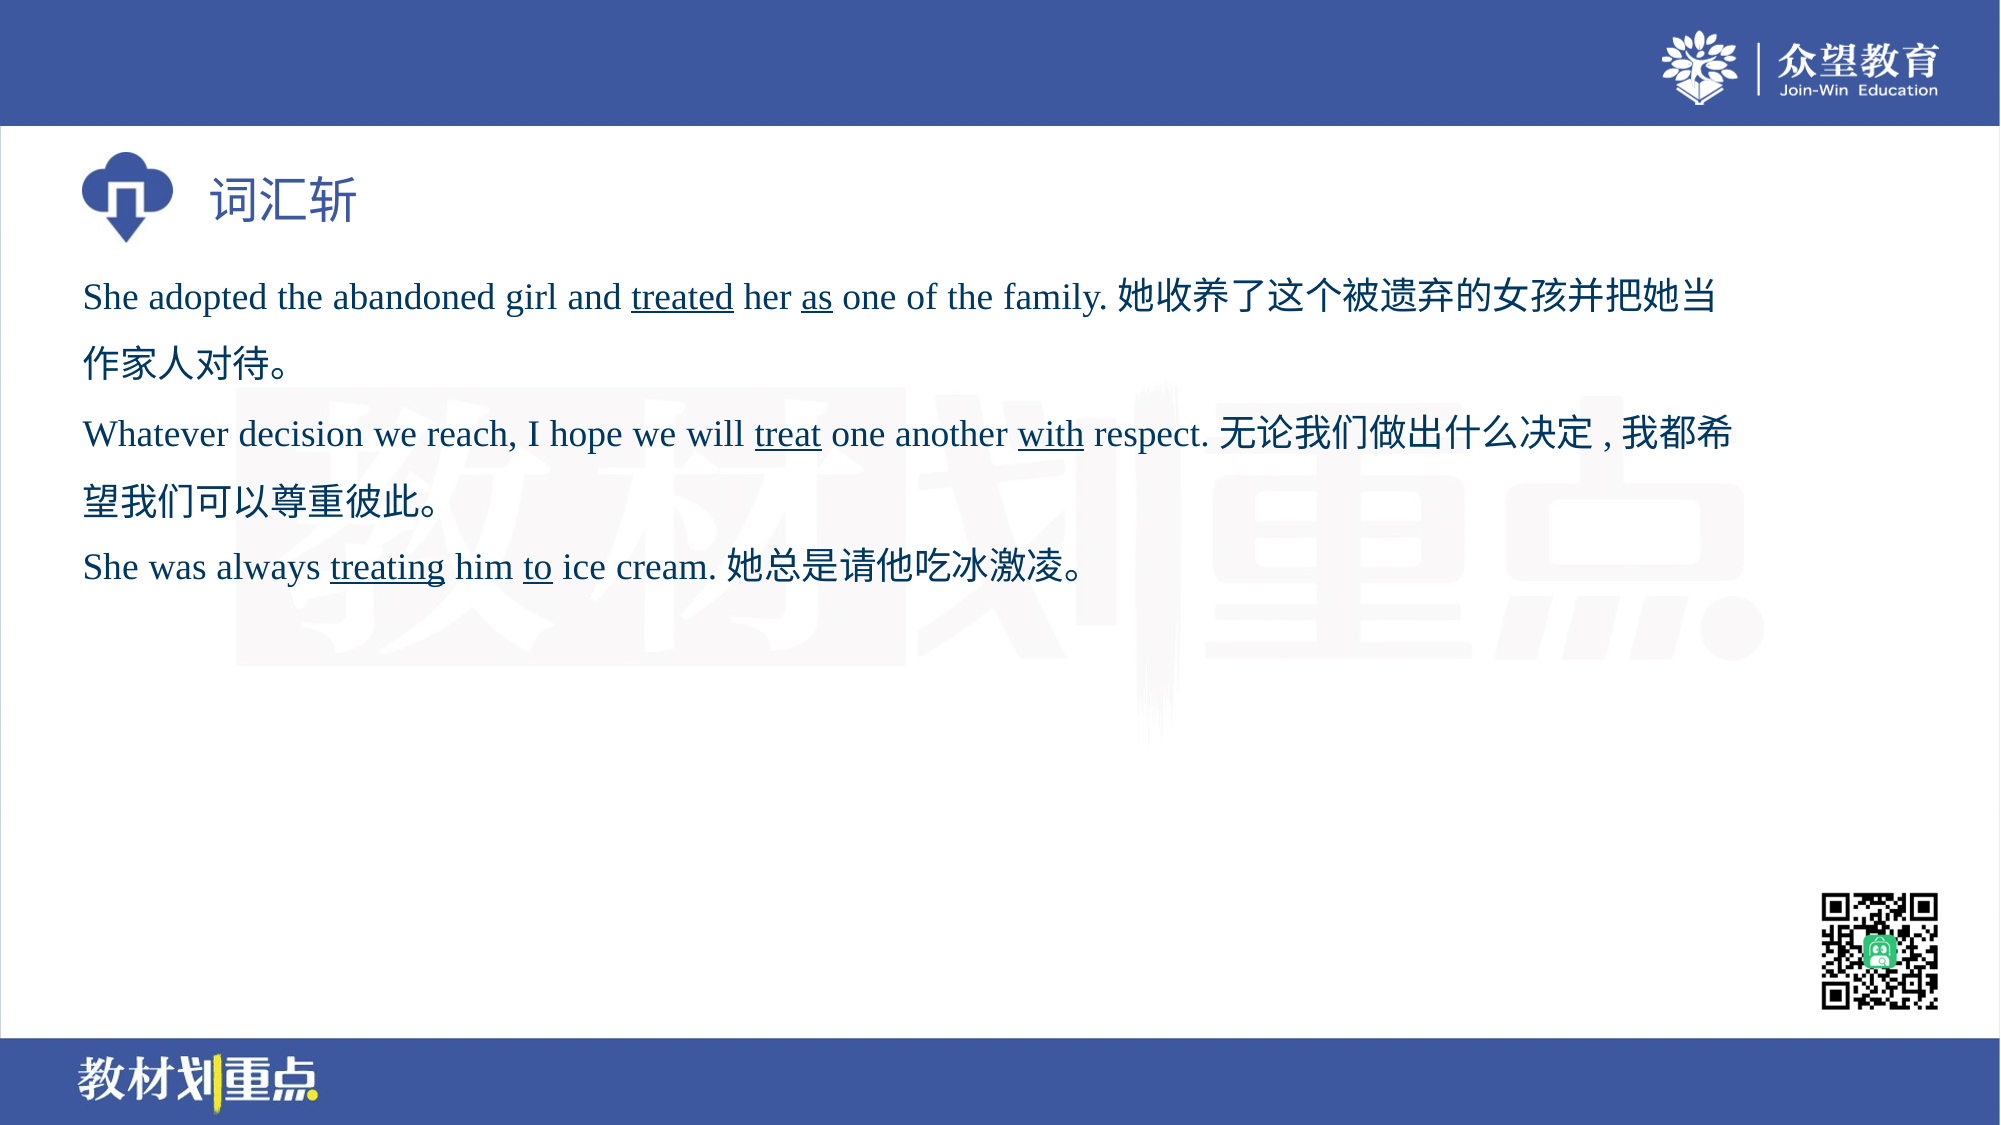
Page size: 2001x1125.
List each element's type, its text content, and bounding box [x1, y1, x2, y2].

text_box She adopted the abandoned girl and treated her as one of the family.她收养了这个被遗弃的女孩并把她当 作家人对待。 Whatever decision we reach, I hope we will treat one another with respect.无论我们做出什么决定,我都希 望我们可以尊重彼此。 She was always treating him to ice cream.她总是请他吃冰激凌。 [82, 247, 1817, 581]
picture [0, 0, 2000, 1125]
